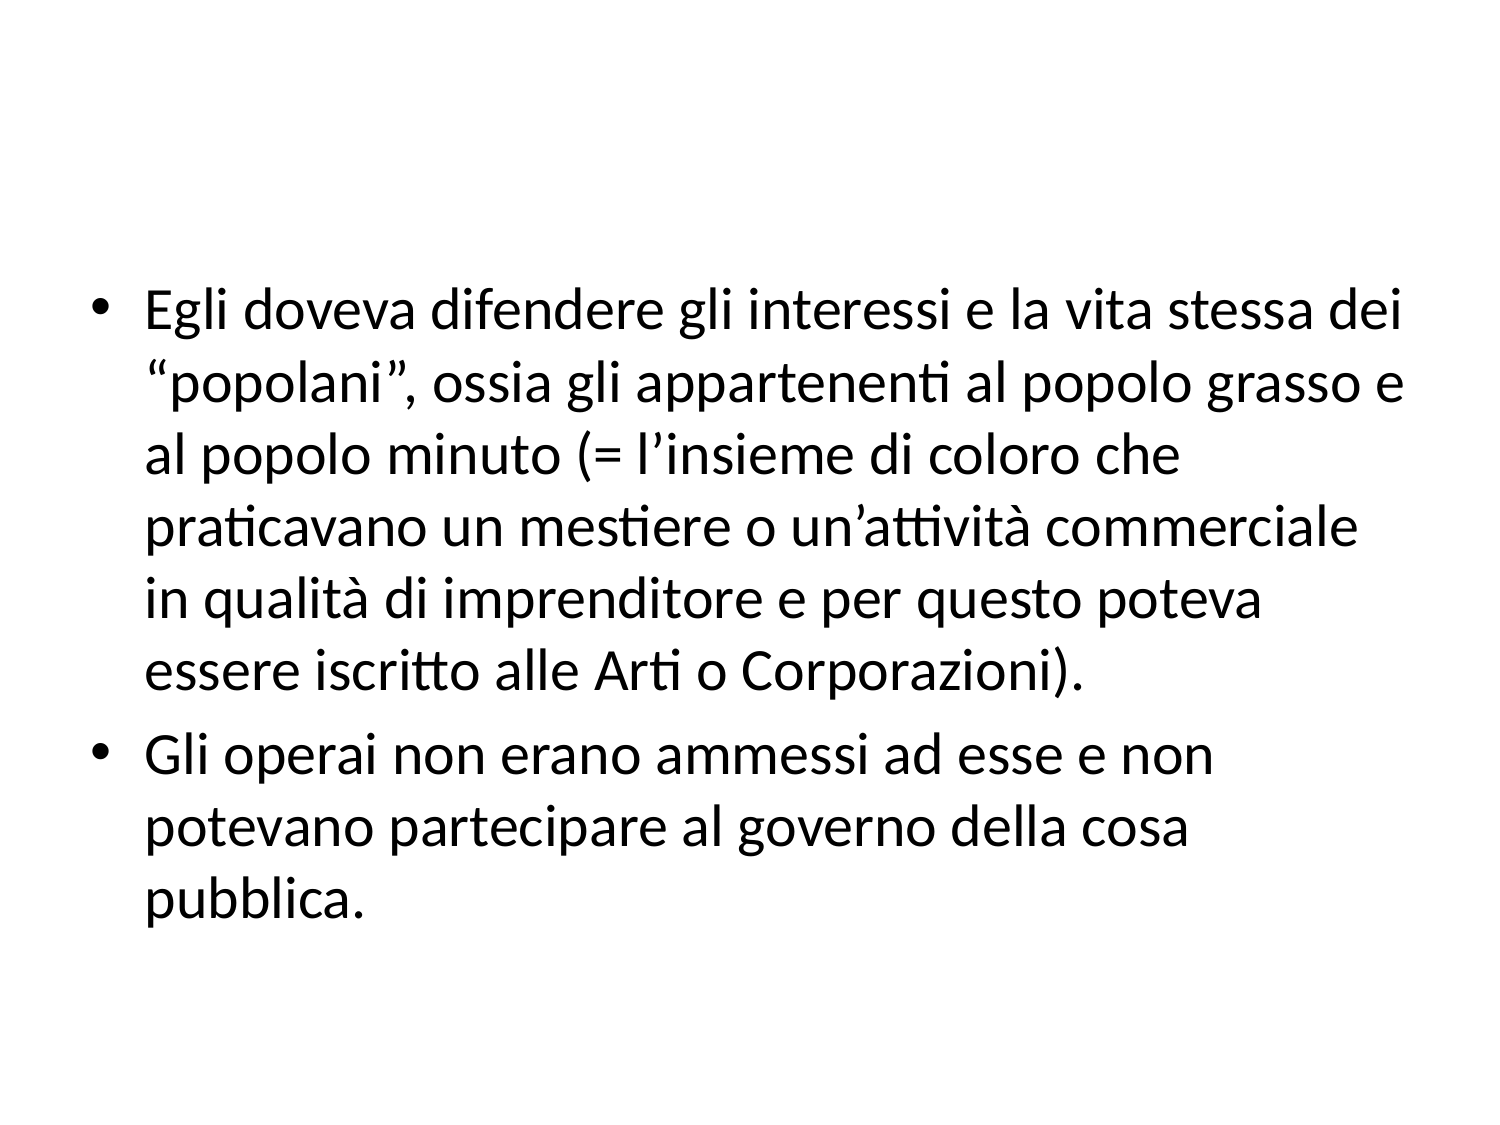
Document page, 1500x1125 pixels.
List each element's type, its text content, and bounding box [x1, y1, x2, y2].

list Egli doveva difendere gli interessi e la vita stessa dei “popolani”, ossia gli appartenenti al popolo grasso e al popolo minuto (= l’insieme di coloro che praticavano un mestiere o un’attività commerciale in qualità di imprenditore e per questo poteva essere iscritto alle Arti o Corporazioni). Gli operai non erano ammessi ad esse e non potevano partecipare al governo della cosa pubblica. [75, 262, 1425, 1005]
